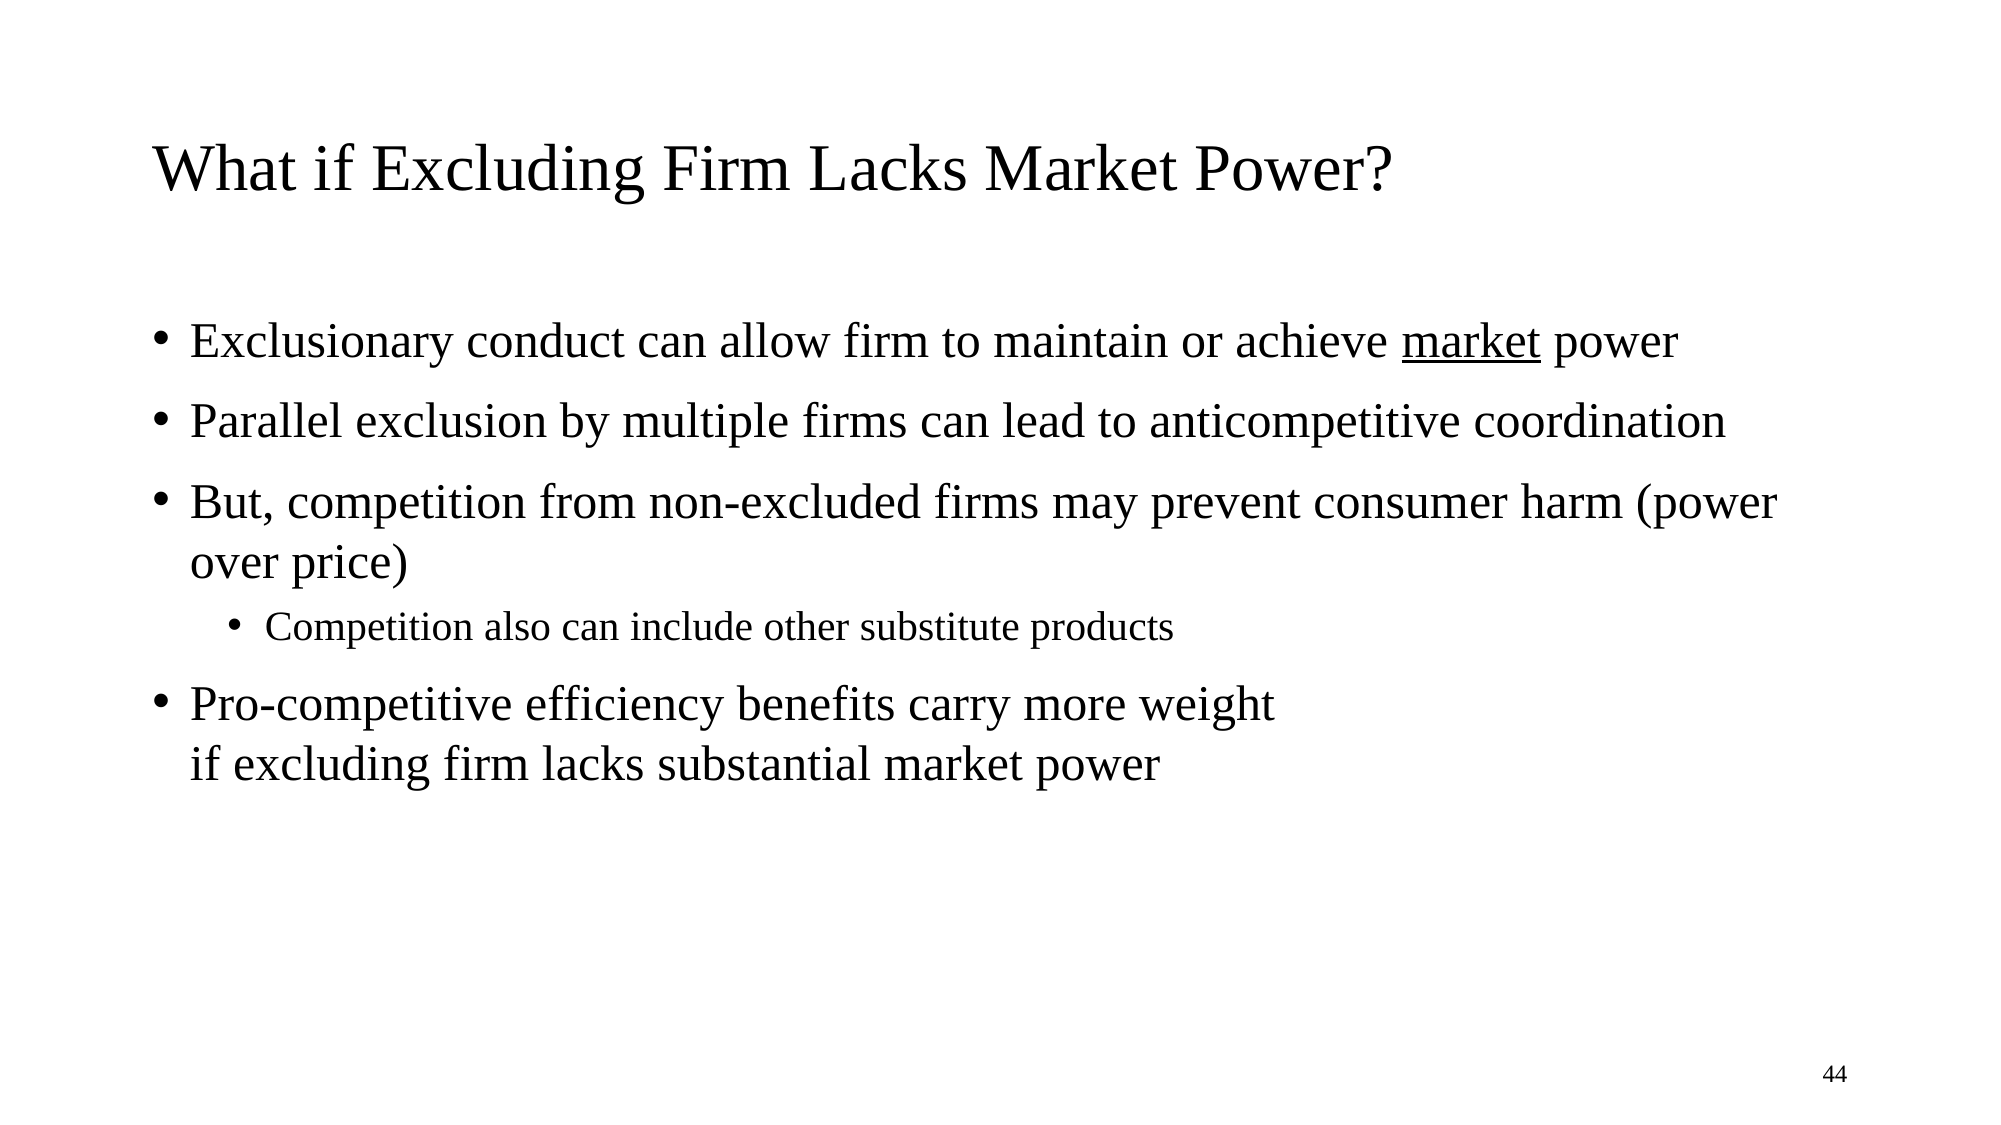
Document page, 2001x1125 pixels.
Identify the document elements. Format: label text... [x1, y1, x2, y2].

title What if Excluding Firm Lacks Market Power? [137, 59, 1863, 278]
list Exclusionary conduct can allow firm to maintain or achieve market power Parallel exclusion by multiple firms can lead to anticompetitive coordination But, competition from non-excluded firms may prevent consumer harm (power over price) Competition also can include other substitute products Pro-competitive efficiency benefits carry more weight if excluding firm lacks substantial market power [137, 299, 1863, 1014]
slide_number 44 [1412, 1042, 1863, 1103]
